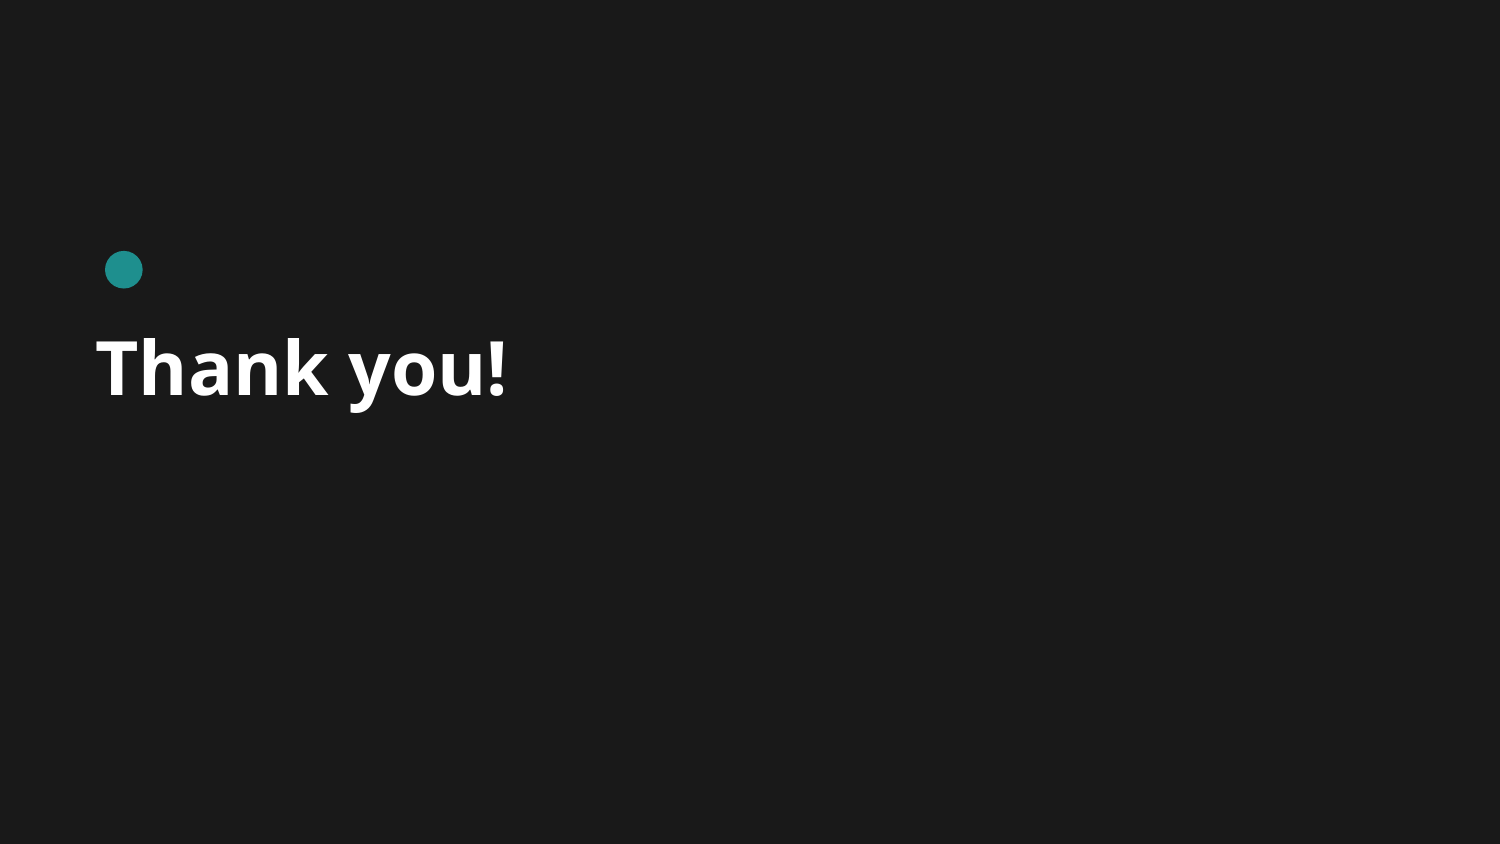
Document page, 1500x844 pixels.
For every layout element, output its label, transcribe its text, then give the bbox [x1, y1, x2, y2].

title Thank you! [80, 305, 1125, 773]
